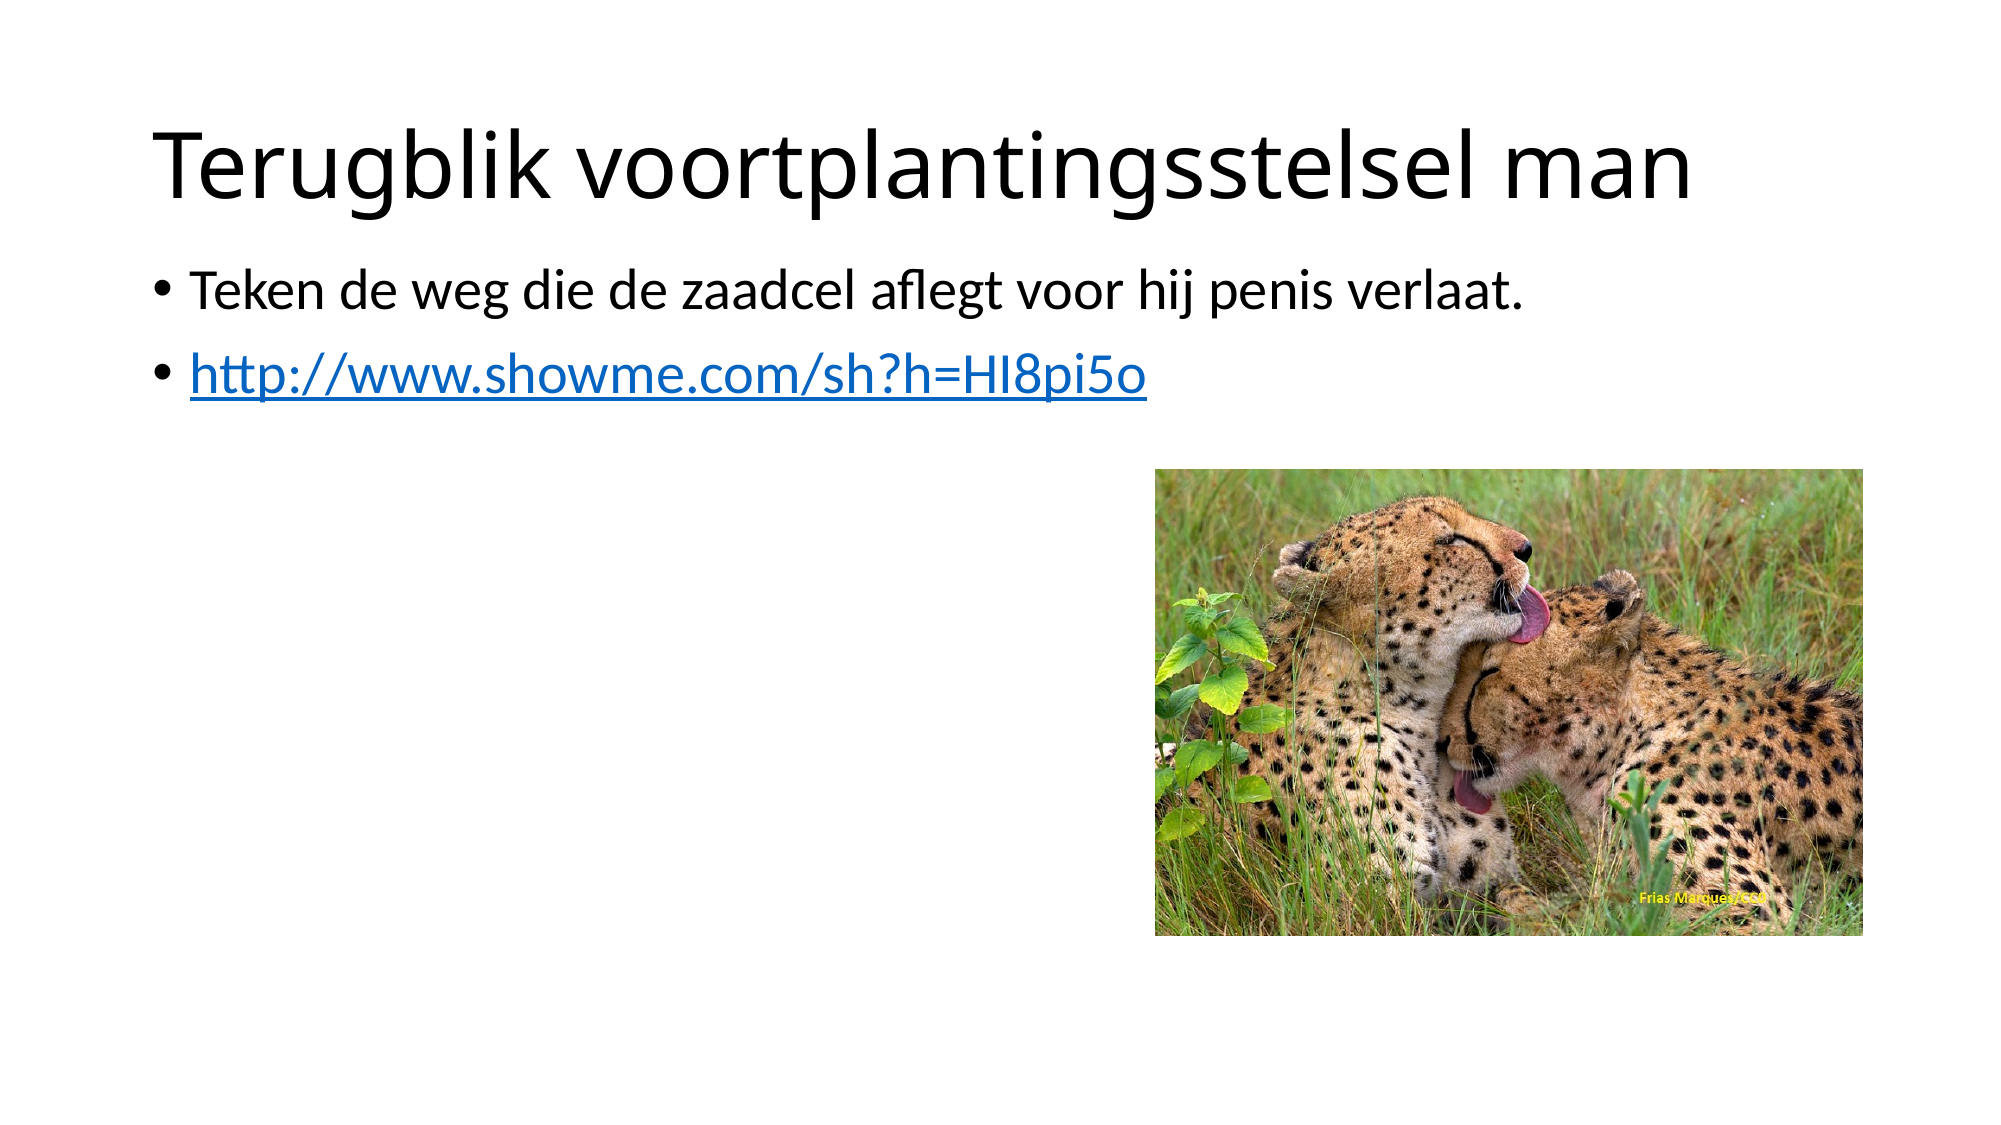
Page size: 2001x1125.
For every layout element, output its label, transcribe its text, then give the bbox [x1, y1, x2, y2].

list Teken de weg die de zaadcel aflegt voor hij penis verlaat. http://www.showme.com/sh?h=HI8pi5o [137, 251, 1863, 966]
picture [1155, 468, 1863, 936]
title Terugblik voortplantingsstelsel man [137, 59, 1863, 251]
